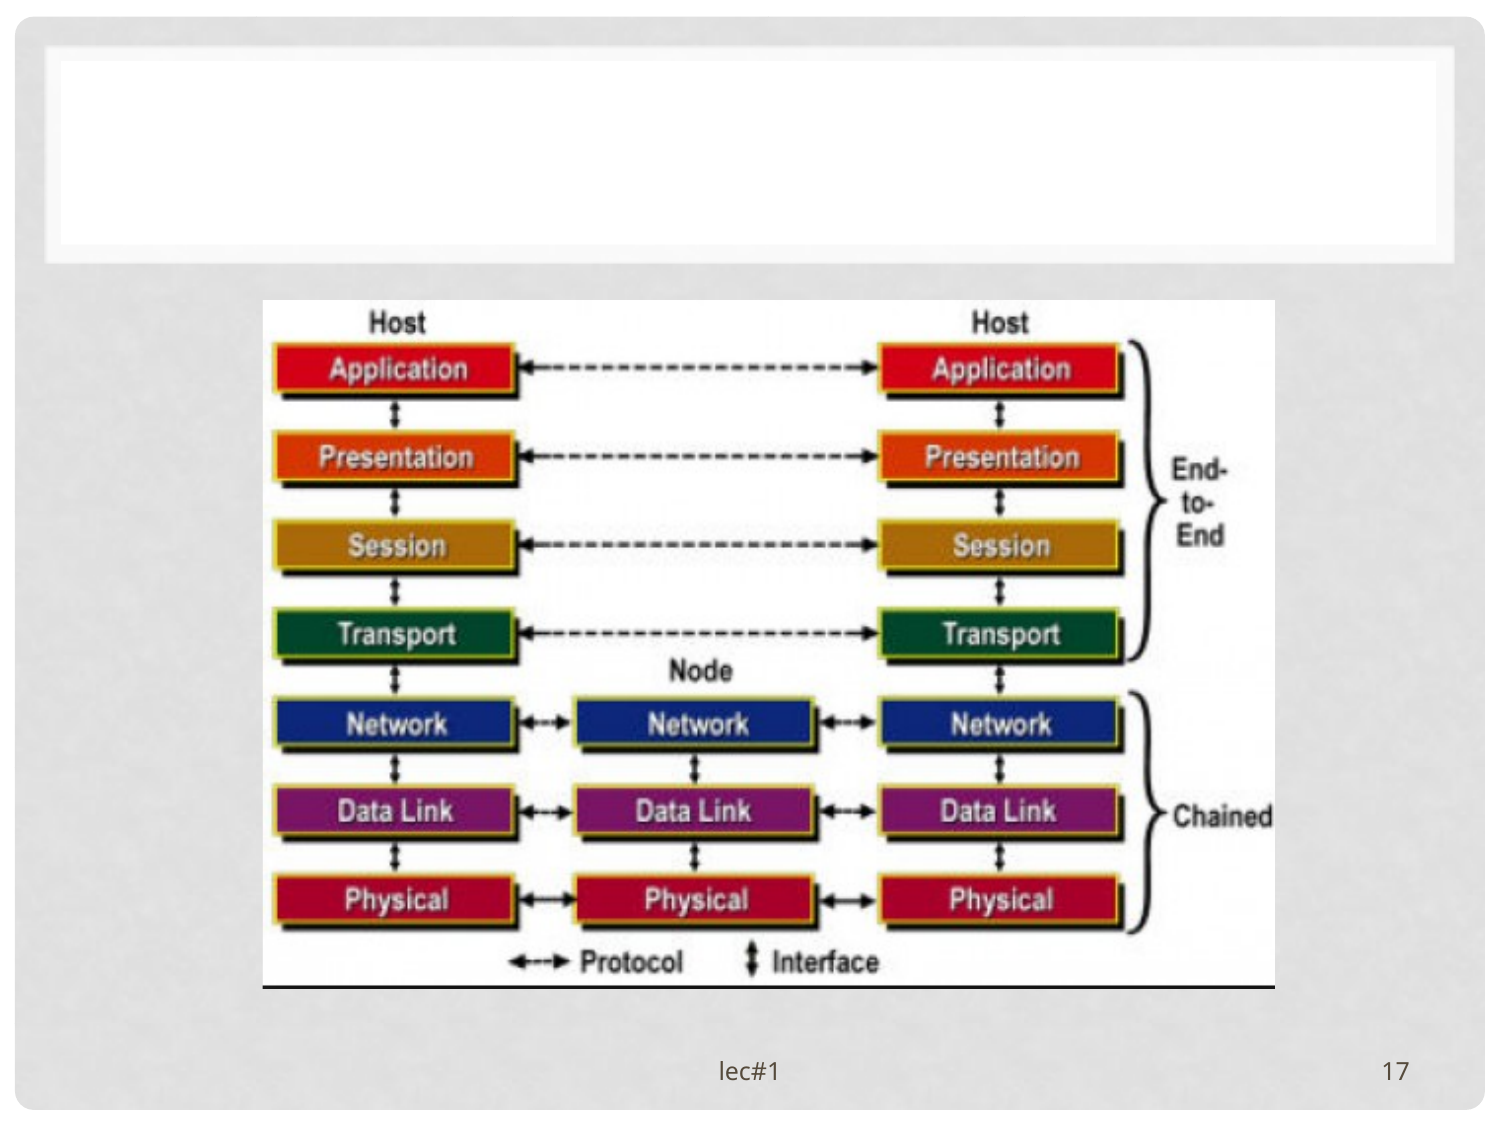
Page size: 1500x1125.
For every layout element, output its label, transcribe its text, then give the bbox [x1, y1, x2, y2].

picture [262, 299, 1276, 989]
footer lec#1 [512, 1042, 988, 1103]
slide_number 17 [1074, 1042, 1425, 1103]
